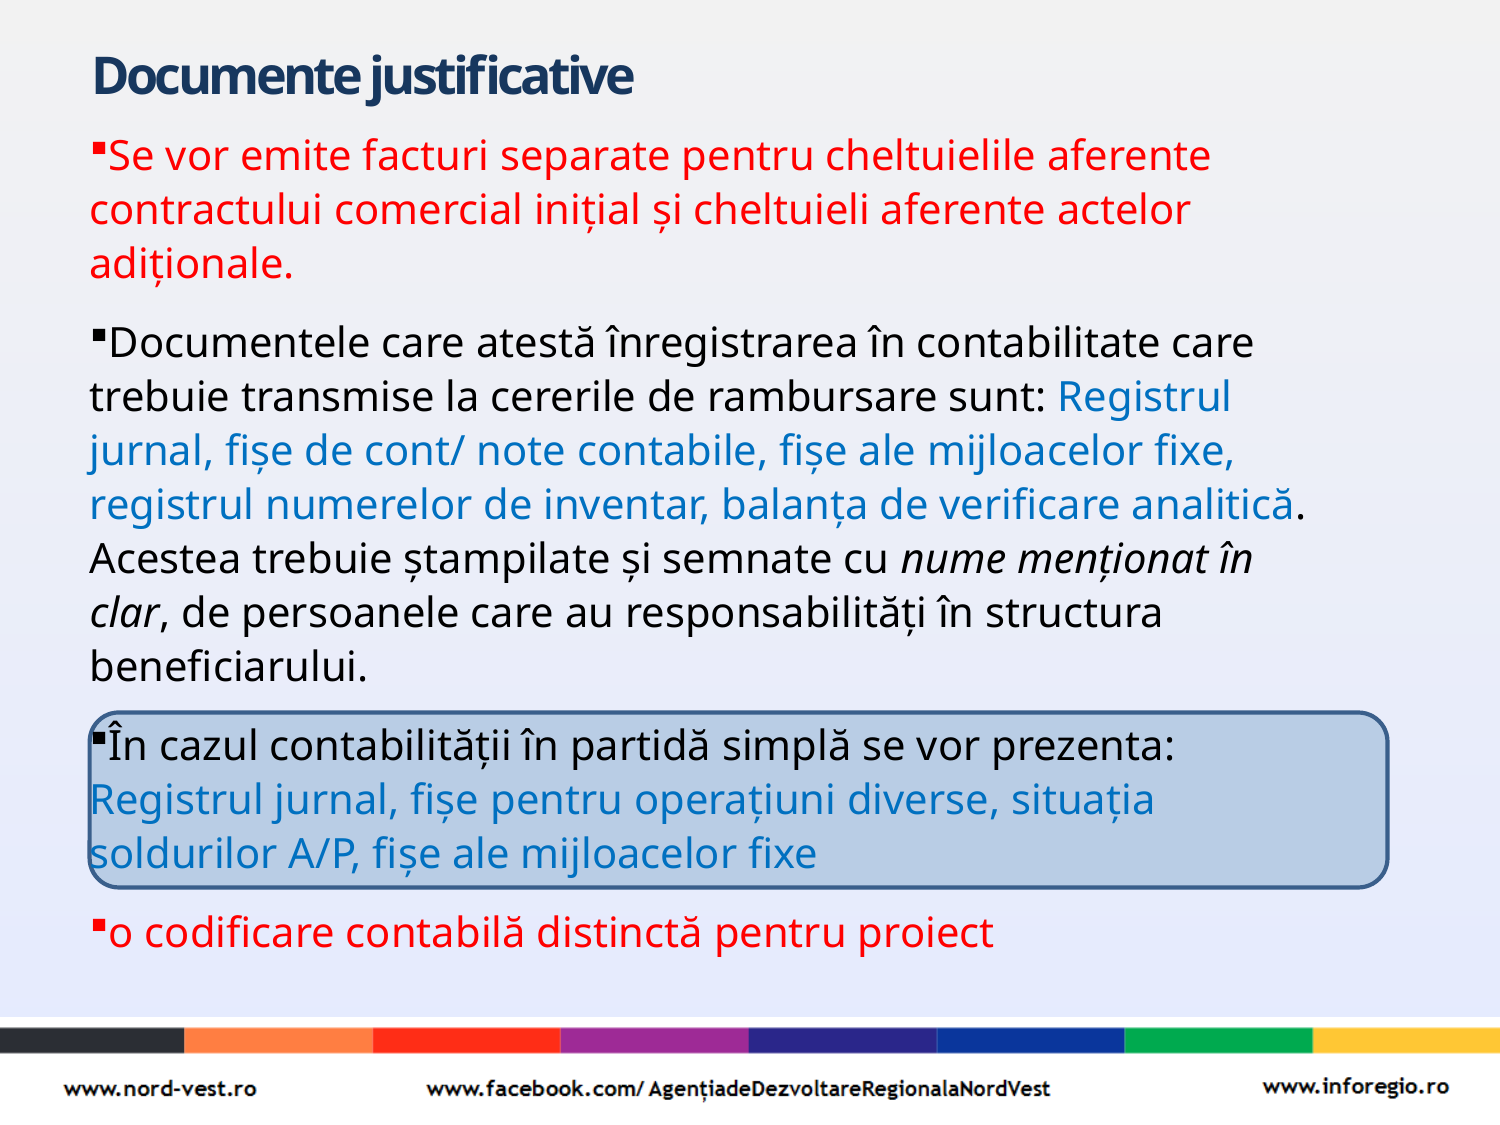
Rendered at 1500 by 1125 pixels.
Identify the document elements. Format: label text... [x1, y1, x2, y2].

title Documente justificative [89, 42, 1411, 125]
picture [0, 1017, 1500, 1125]
text_box Se vor emite facturi separate pentru cheltuielile aferente contractului comercial inițial și cheltuieli aferente actelor adiționale. Documentele care atestă înregistrarea în contabilitate care trebuie transmise la cererile de rambursare sunt: Registrul jurnal, fișe de cont/ note contabile, fișe ale mijloacelor fixe, registrul numerelor de inventar, balanța de verificare analitică. Acestea trebuie ștampilate și semnate cu nume menționat în clar, de persoanele care au responsabilități în structura beneficiarului. În cazul contabilității în partidă simplă se vor prezenta: Registrul jurnal, fișe pentru operațiuni diverse, situația soldurilor A/P, fișe ale mijloacelor fixe o codificare contabilă distinctă pentru proiect [89, 125, 1452, 956]
